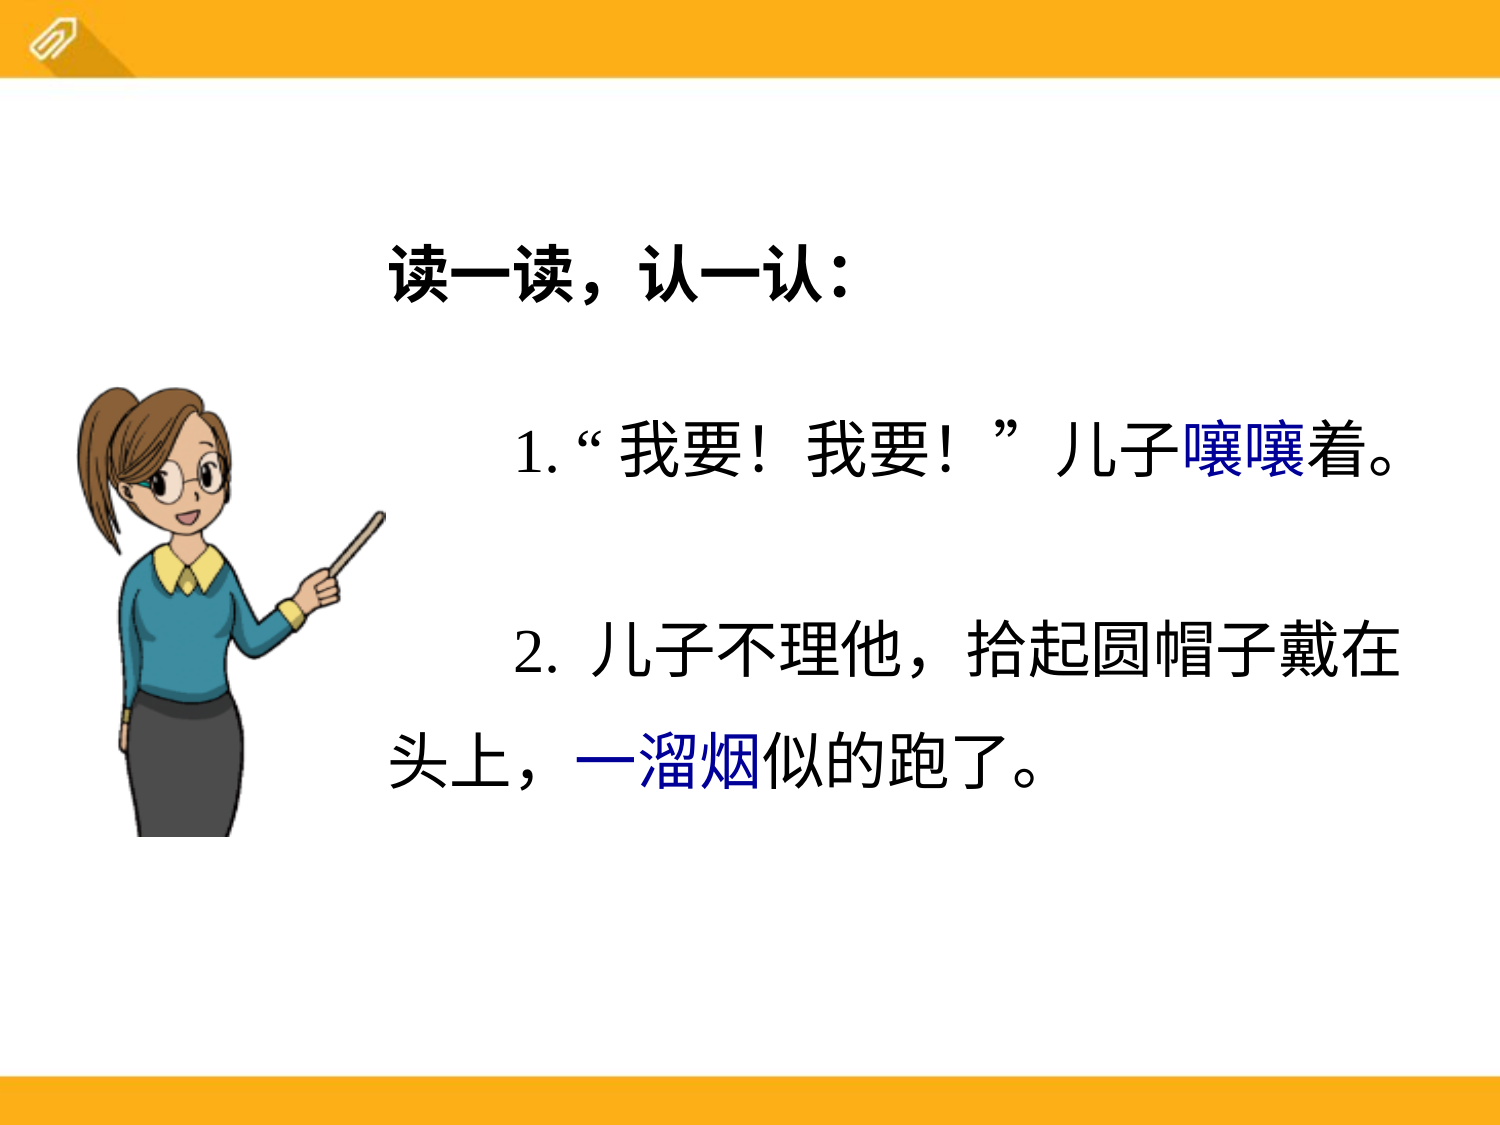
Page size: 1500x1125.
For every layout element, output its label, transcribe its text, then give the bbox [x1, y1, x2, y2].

text_box 读一读，认一认： 1. “我要！我要！”儿子嚷嚷着。 2. 儿子不理他，拾起圆帽子戴在头上，一溜烟似的跑了。 [372, 227, 1431, 805]
picture [0, 0, 1500, 1125]
